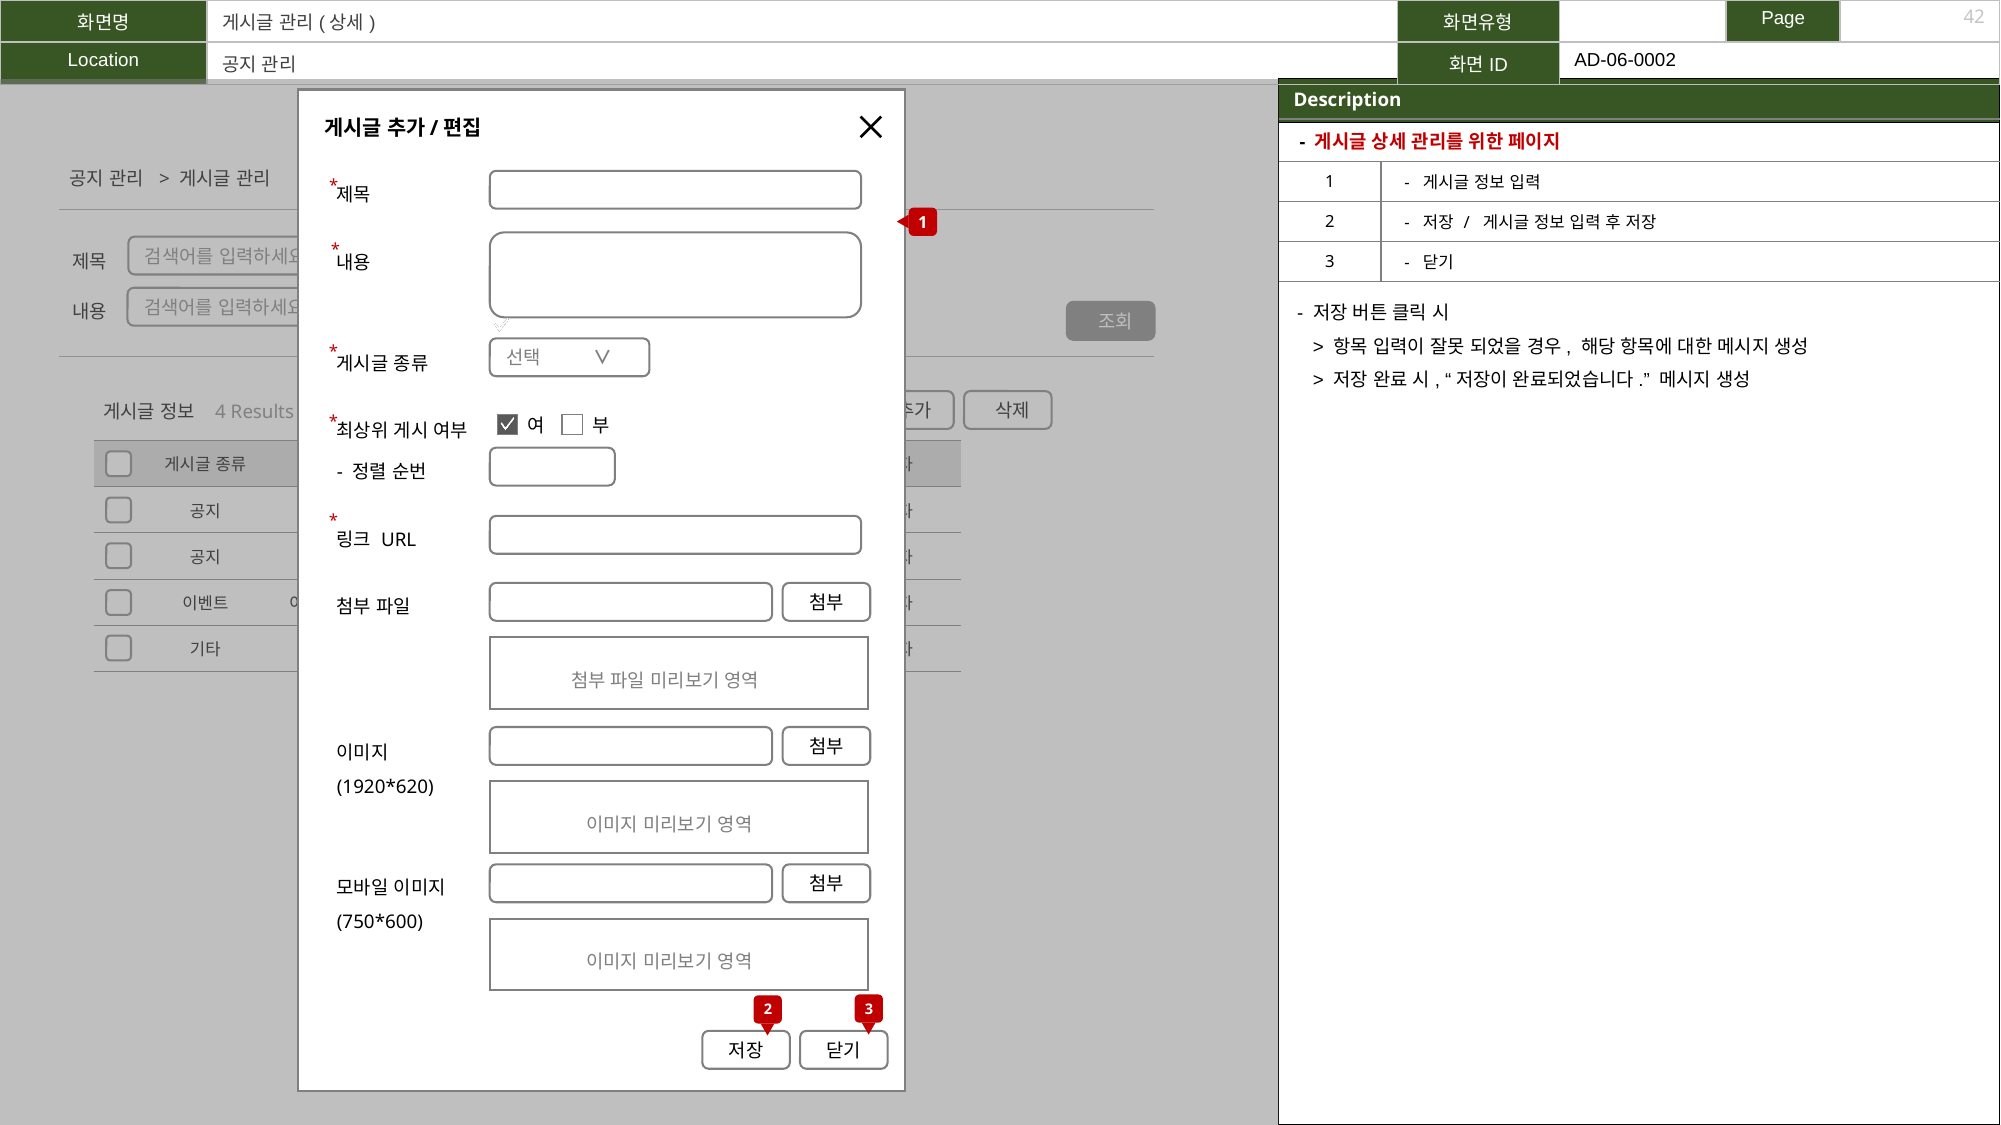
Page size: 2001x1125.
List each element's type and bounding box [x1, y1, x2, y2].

table_cell [1382, 242, 2000, 281]
table_cell [1279, 162, 1380, 201]
table_cell [1279, 282, 1999, 1124]
picture [494, 314, 509, 335]
text_box [0, 78, 1279, 1125]
table_header [1398, 1, 1550, 41]
picture [415, 695, 542, 743]
table_cell [1382, 202, 2000, 241]
table_cell [1, 43, 206, 78]
table_cell [1560, 48, 1999, 84]
table_cell [208, 43, 1397, 84]
table_header [1, 1, 206, 41]
table_header [1279, 85, 1999, 118]
table_cell [1279, 242, 1380, 281]
table_header [208, 1, 1397, 41]
table_cell [1382, 162, 2000, 201]
table_header [1279, 120, 2000, 161]
text_box [1282, 281, 1975, 398]
slide_number [1550, 0, 2000, 48]
table_cell [1279, 202, 1380, 241]
picture [500, 413, 515, 435]
table_cell [1398, 43, 1559, 84]
